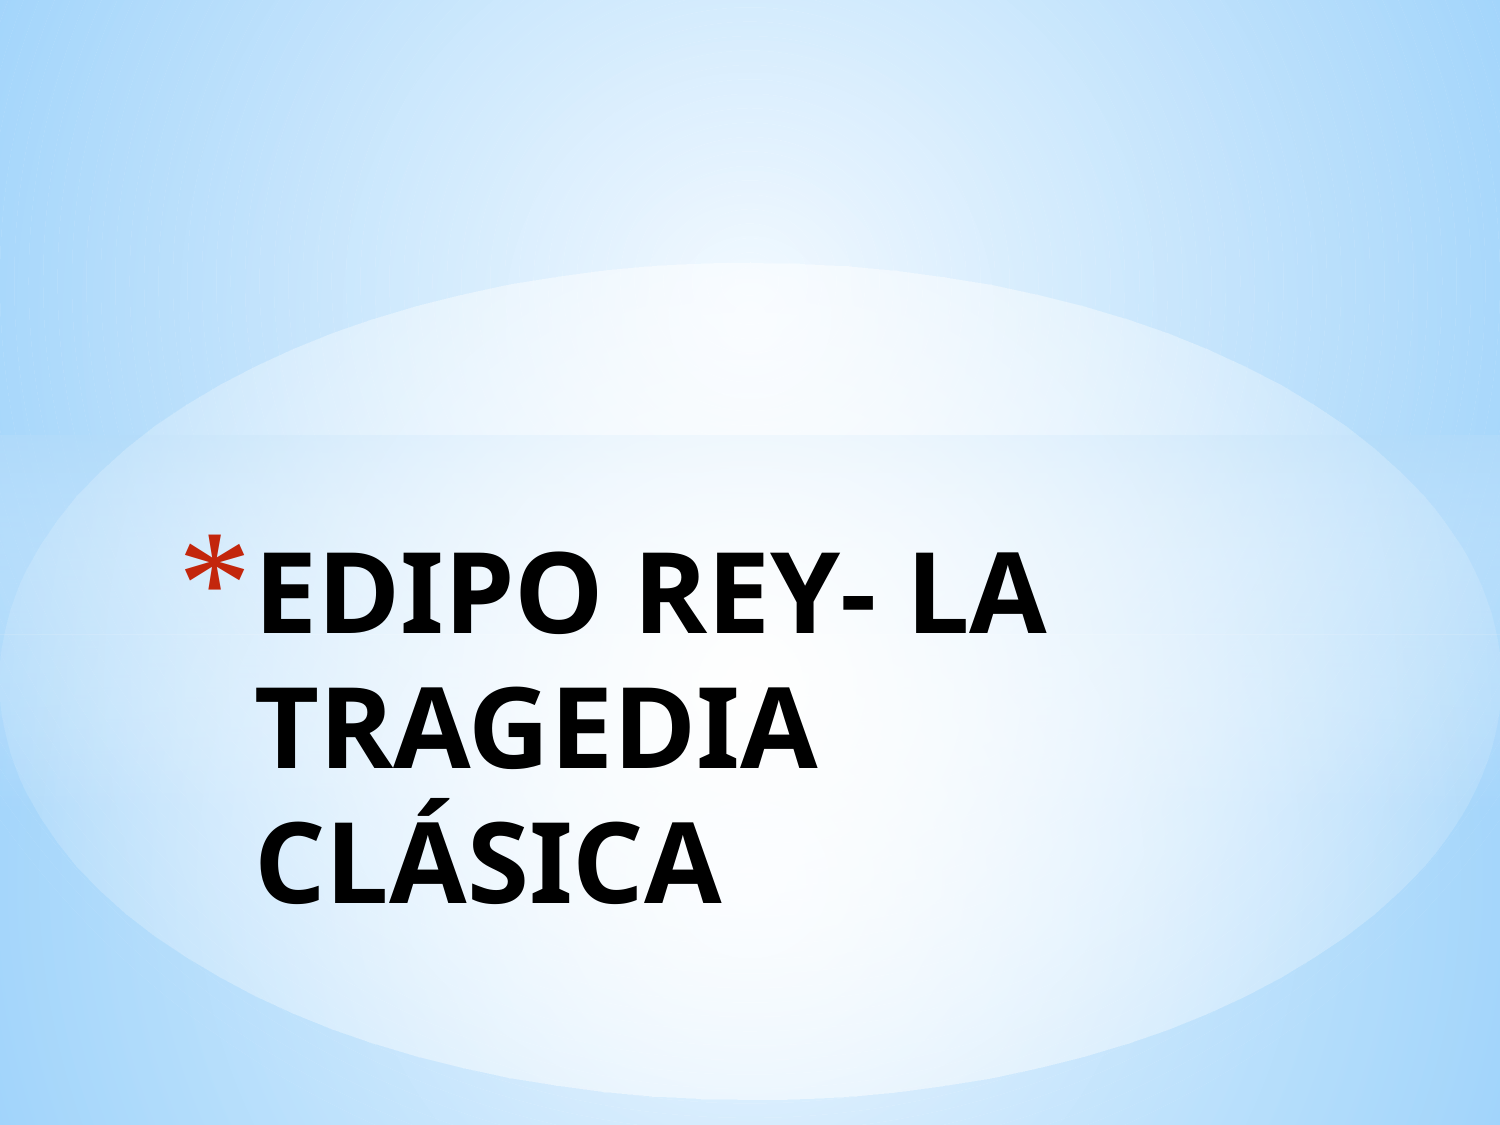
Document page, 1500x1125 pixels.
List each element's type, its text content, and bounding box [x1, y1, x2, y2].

title EDIPO REY- LA TRAGEDIA CLÁSICA [134, 513, 1312, 808]
